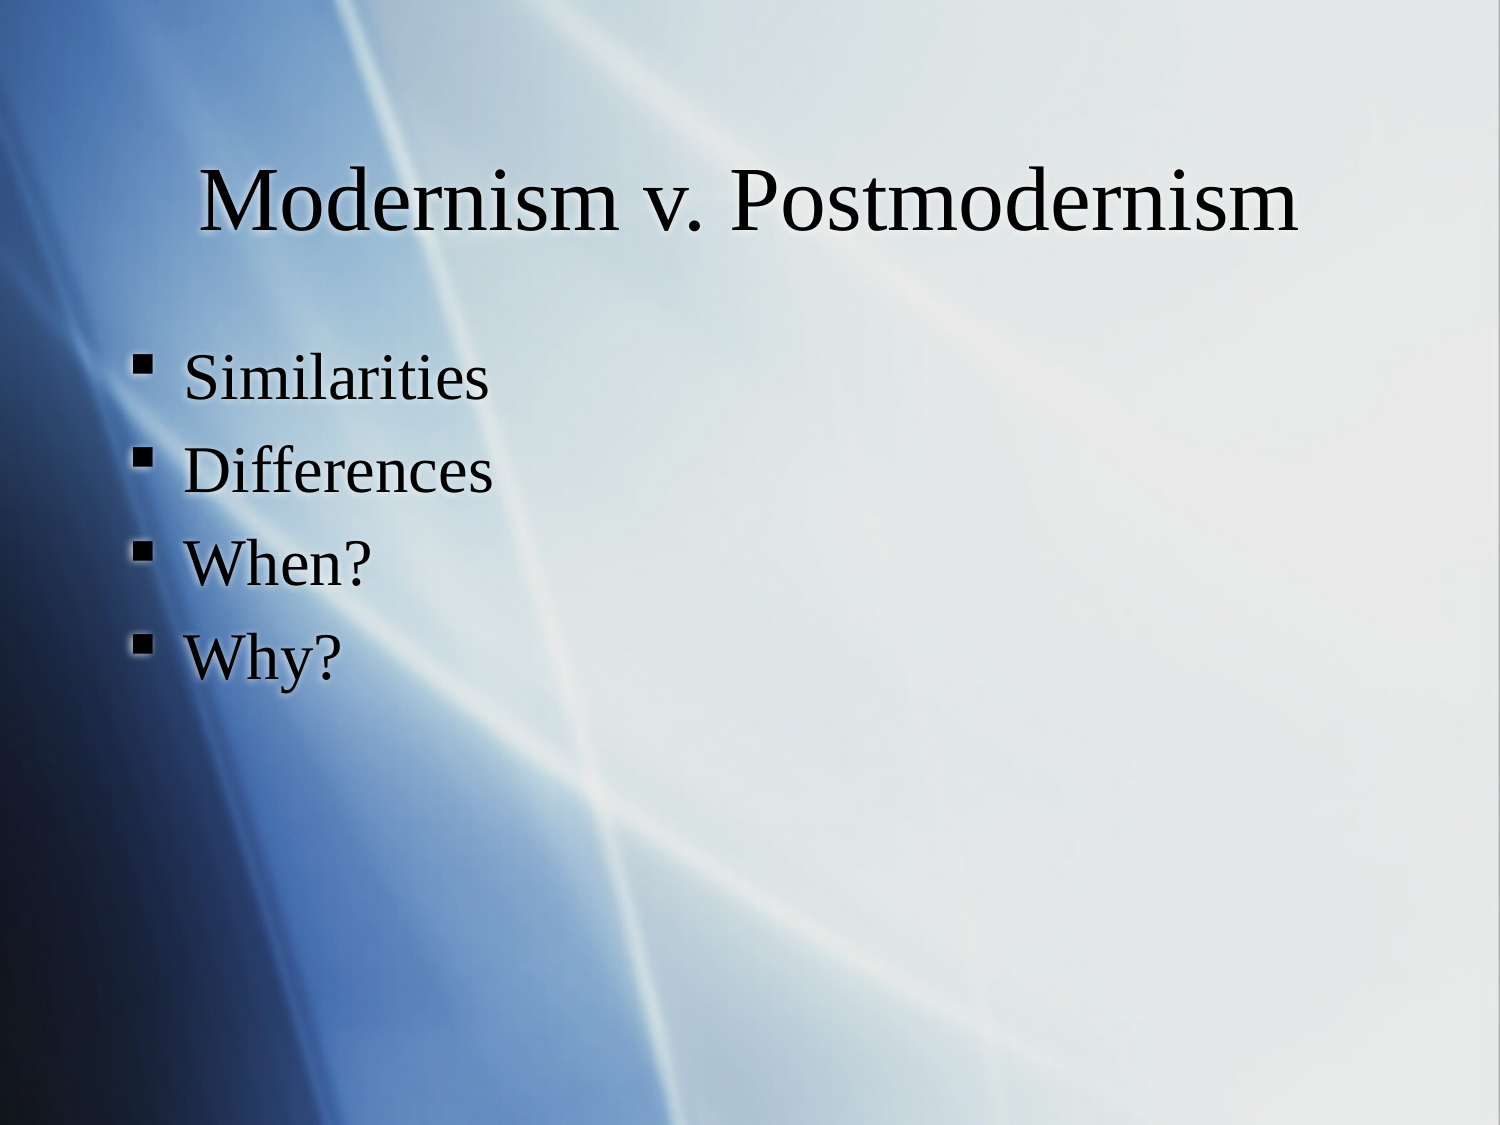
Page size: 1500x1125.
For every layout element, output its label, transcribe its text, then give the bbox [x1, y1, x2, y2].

picture [0, 0, 1500, 1125]
list Similarities Differences When? Why? [112, 324, 1388, 1001]
title Modernism v. Postmodernism [112, 99, 1388, 288]
